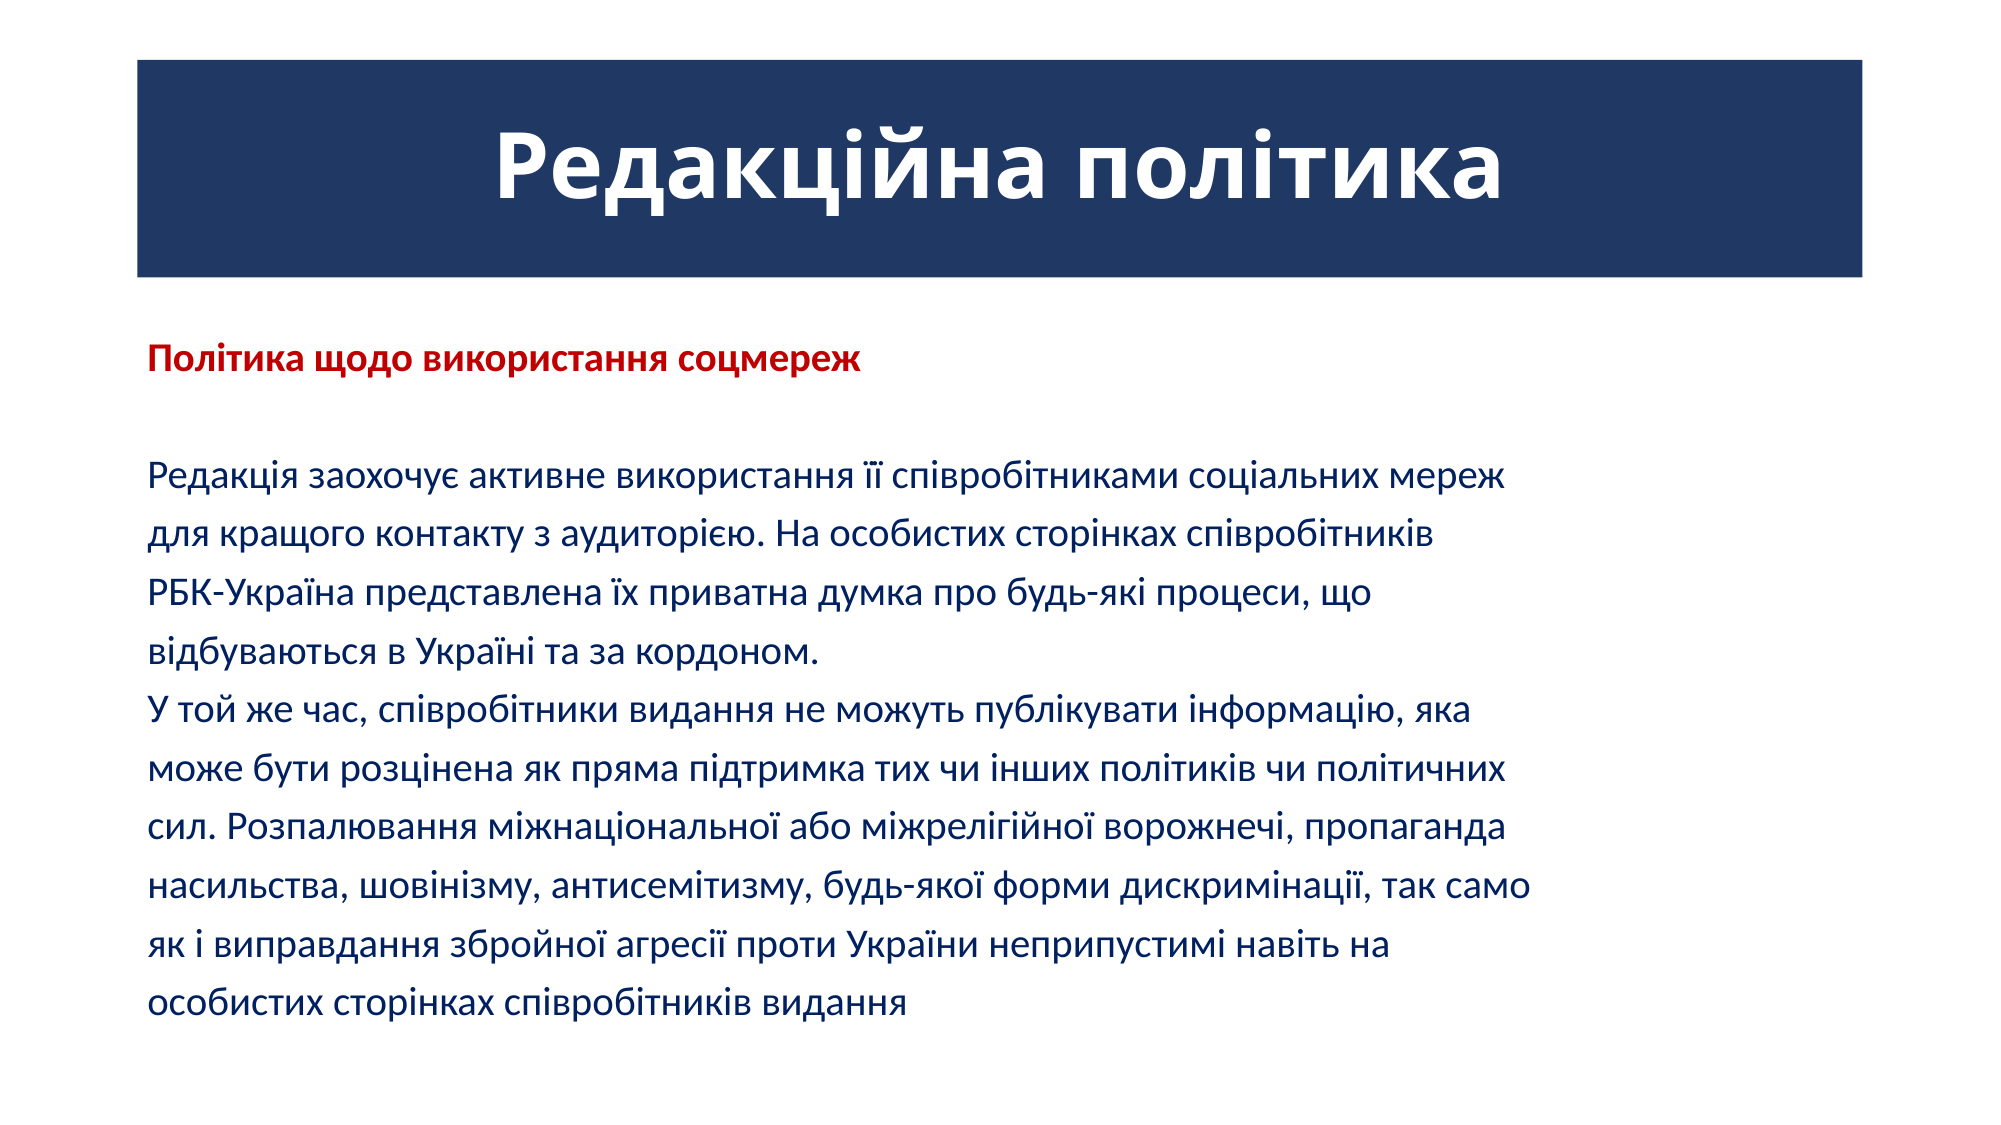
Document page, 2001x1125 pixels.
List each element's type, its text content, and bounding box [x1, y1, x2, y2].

list Політика щодо використання соцмереж Редакція заохочує активне використання її співробітниками соціальних мереж для кращого контакту з аудиторією. На особистих сторінках співробітників РБК-Україна представлена їх приватна думка про будь-які процеси, що відбуваються в Україні та за кордоном. У той же час, співробітники видання не можуть публікувати інформацію, яка може бути розцінена як пряма підтримка тих чи інших політиків чи політичних сил. Розпалювання міжнаціональної або міжрелігійної ворожнечі, пропаганда насильства, шовінізму, антисемітизму, будь-якої форми дискримінації, так само як і виправдання збройної агресії проти України неприпустимі навіть на особистих сторінках співробітників видання [132, 328, 1858, 1043]
title Редакційна політика [137, 59, 1863, 278]
